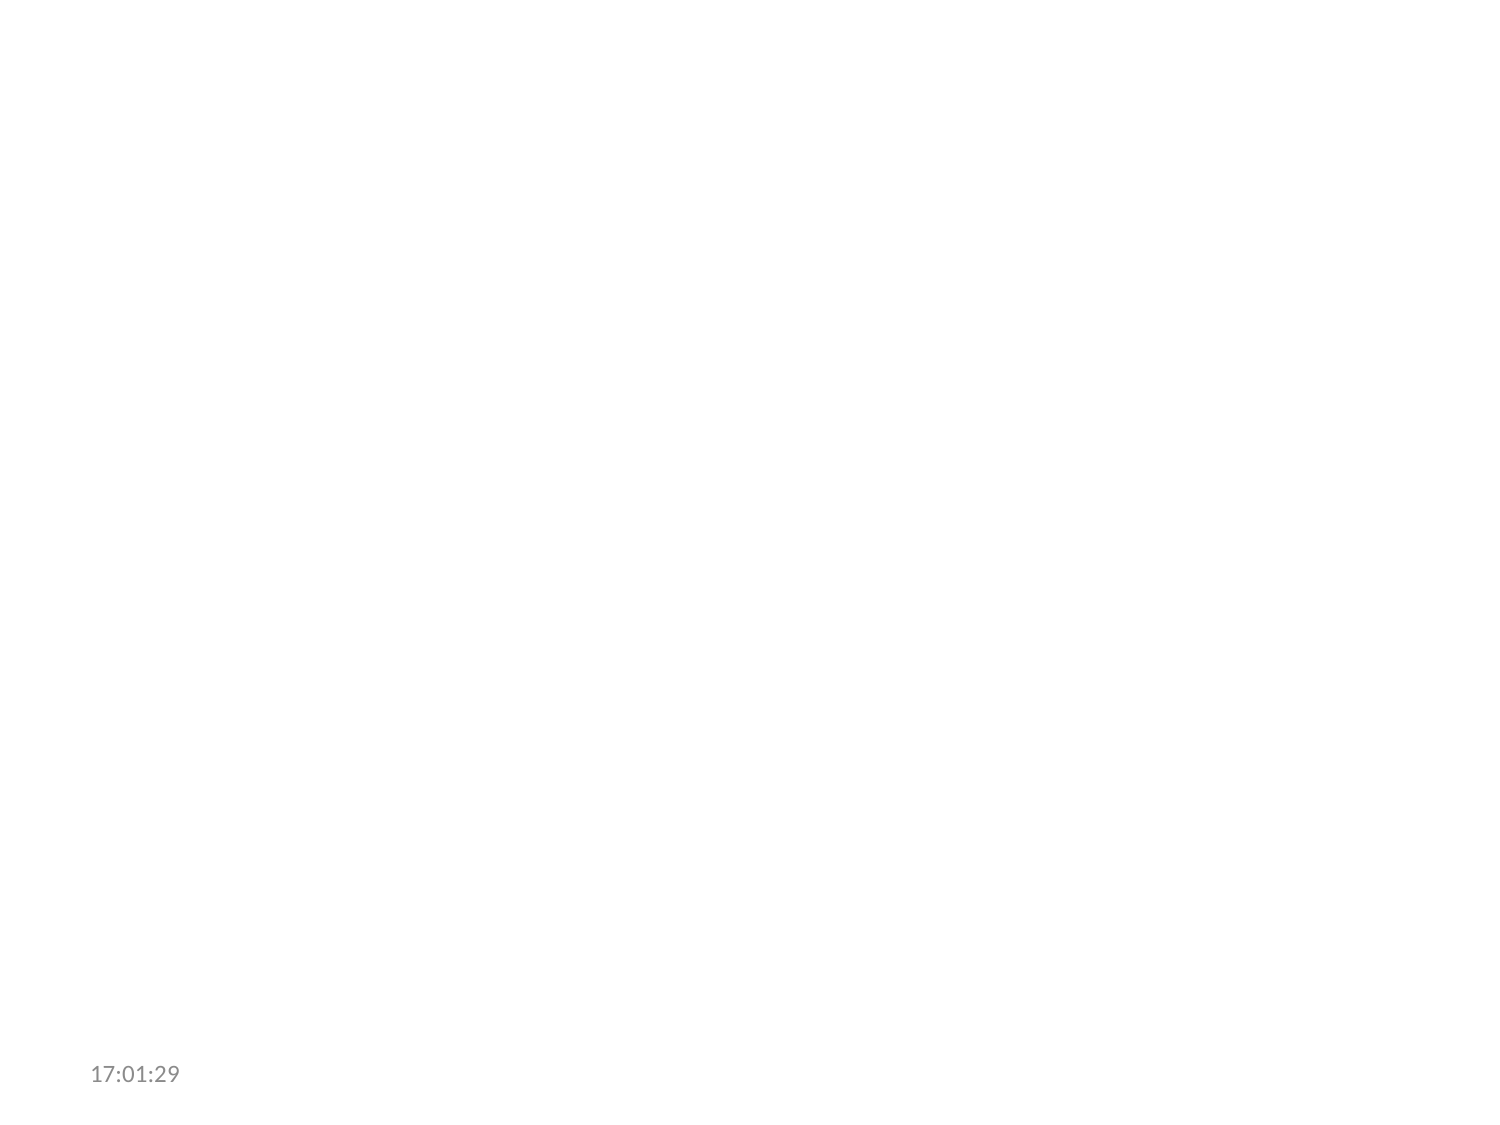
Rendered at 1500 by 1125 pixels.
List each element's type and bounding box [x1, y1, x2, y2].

slide_number [75, 1042, 425, 1103]
